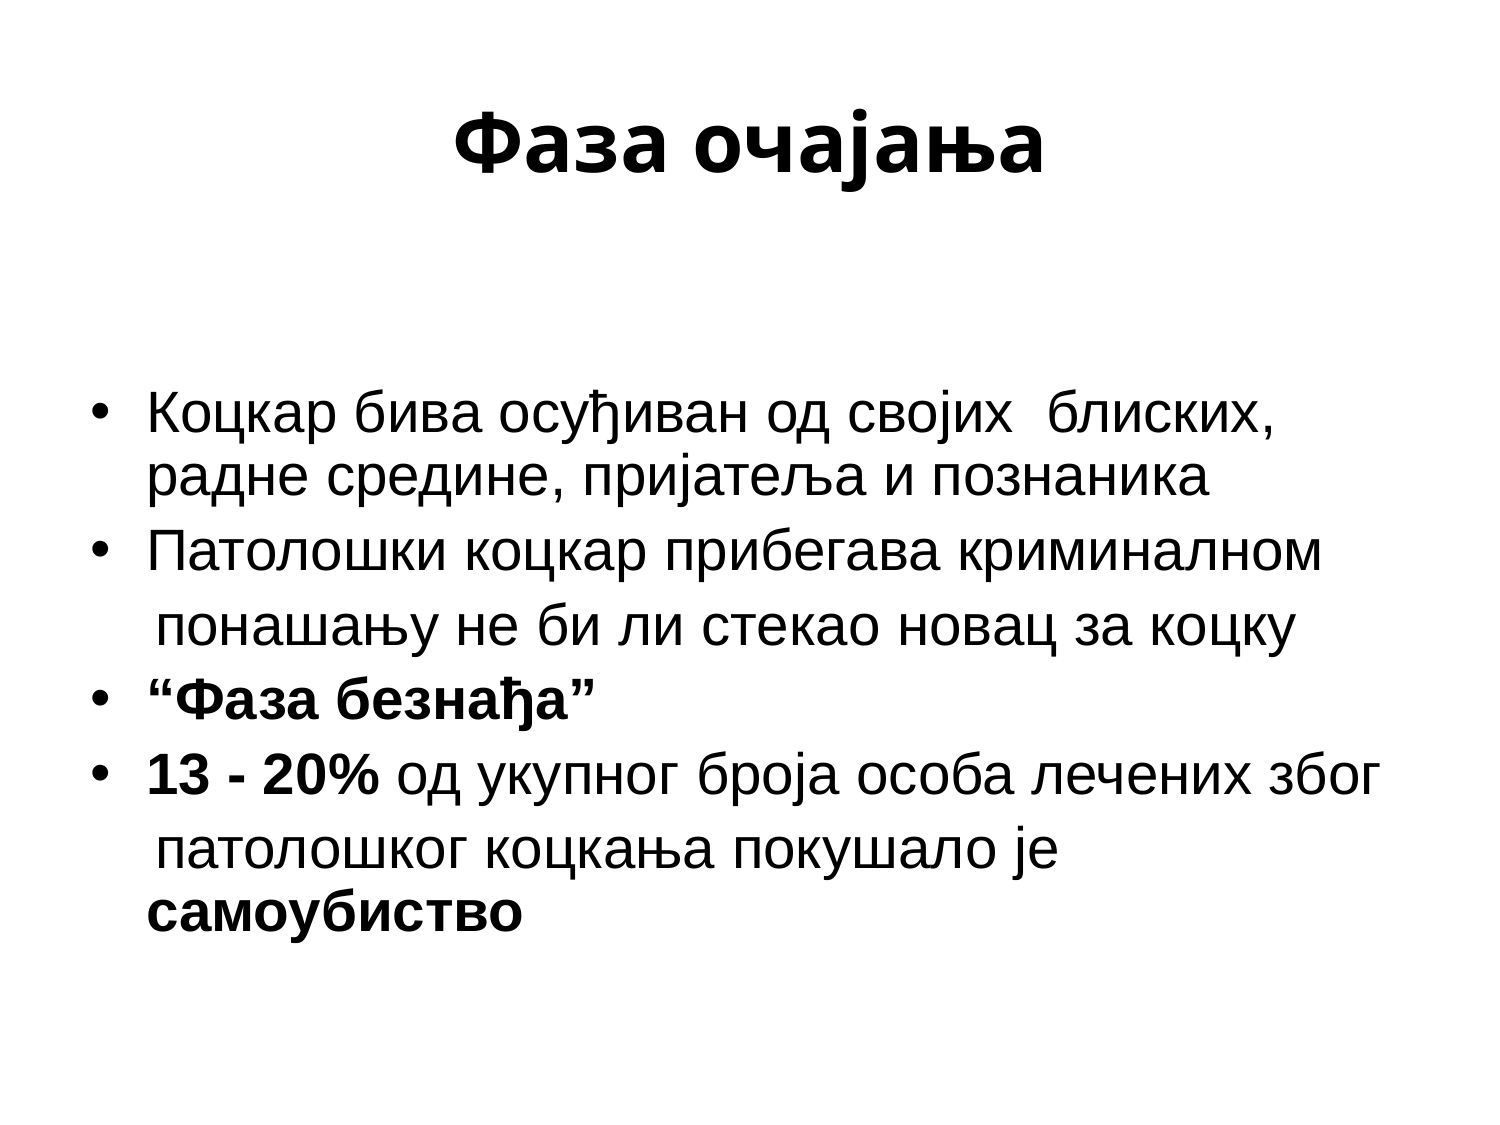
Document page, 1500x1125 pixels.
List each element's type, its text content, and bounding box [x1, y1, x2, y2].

title Фаза очајања [74, 44, 1426, 233]
list Коцкар бива осуђиван од својих блиских, радне средине, пријатеља и познаника Патолошки коцкар прибегава криминалном понашању не би ли стекао новац за коцку “Фаза безнађа” 13 - 20% од укупног броја особа лечених због патолошког коцкања покушало је самоубиство [74, 374, 1426, 1001]
